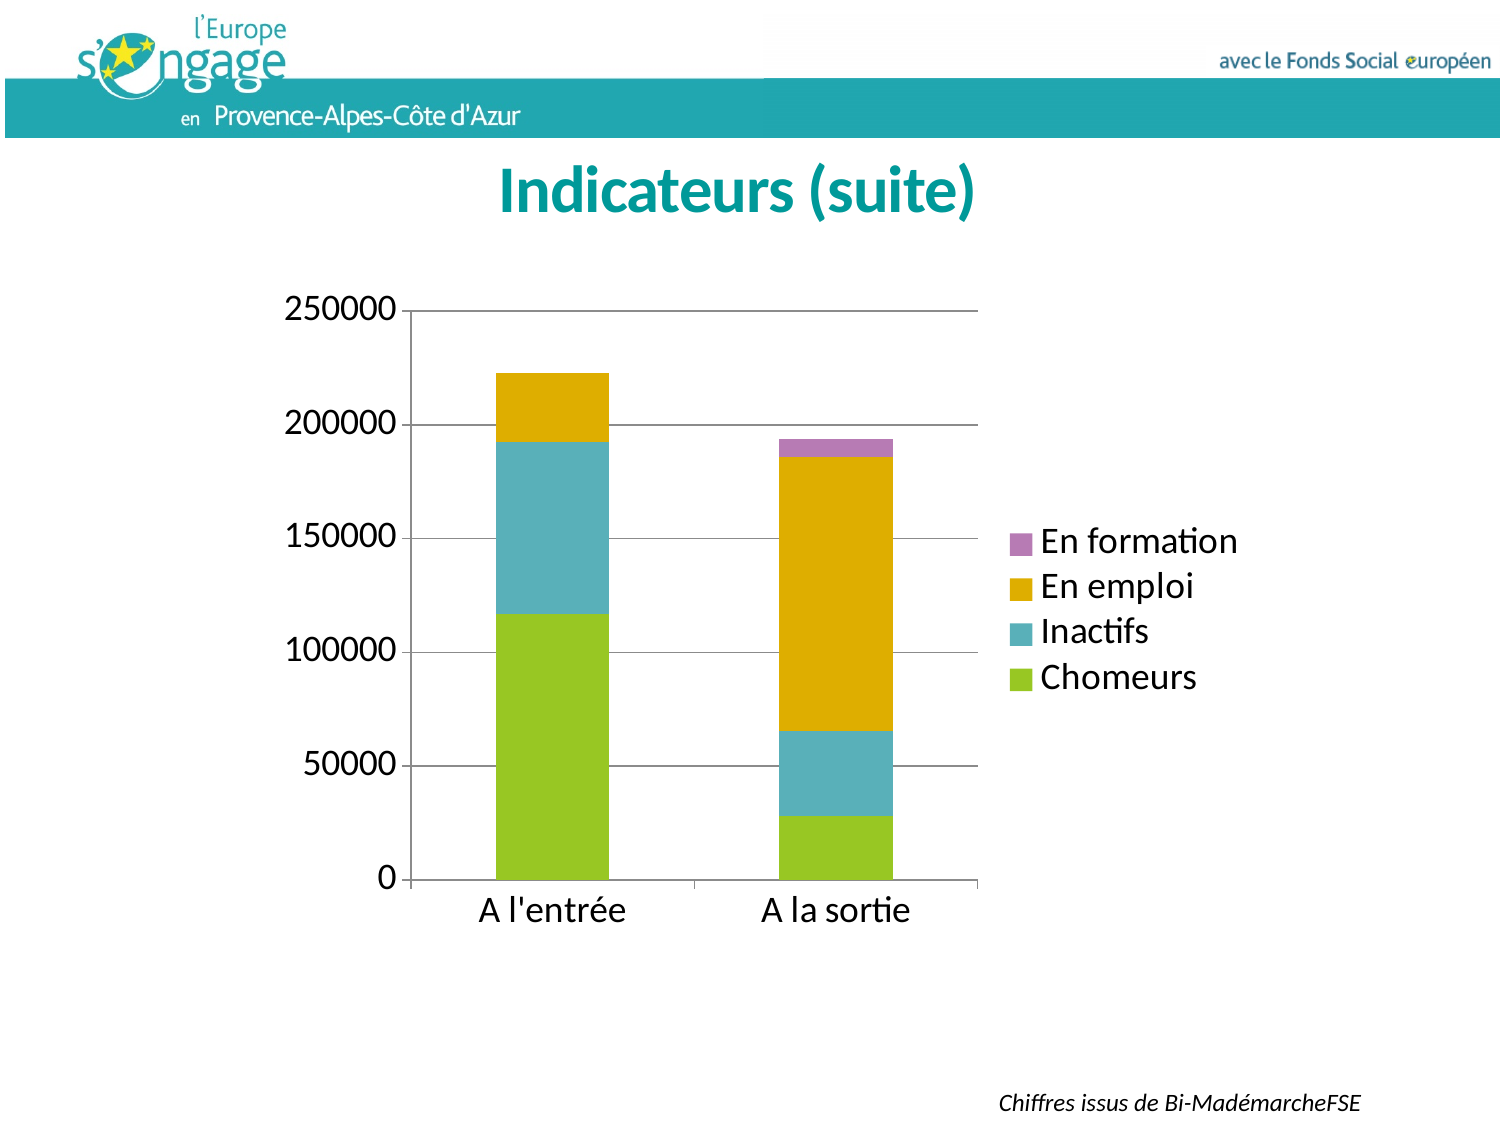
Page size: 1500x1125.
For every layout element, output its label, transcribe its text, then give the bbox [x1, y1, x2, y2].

picture [1205, 45, 1500, 76]
chart [263, 278, 1265, 946]
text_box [4, 14, 1500, 138]
title Indicateurs (suite) [407, 151, 1069, 277]
text_box Chiffres issus de Bi-MadémarcheFSE [984, 1078, 1469, 1124]
